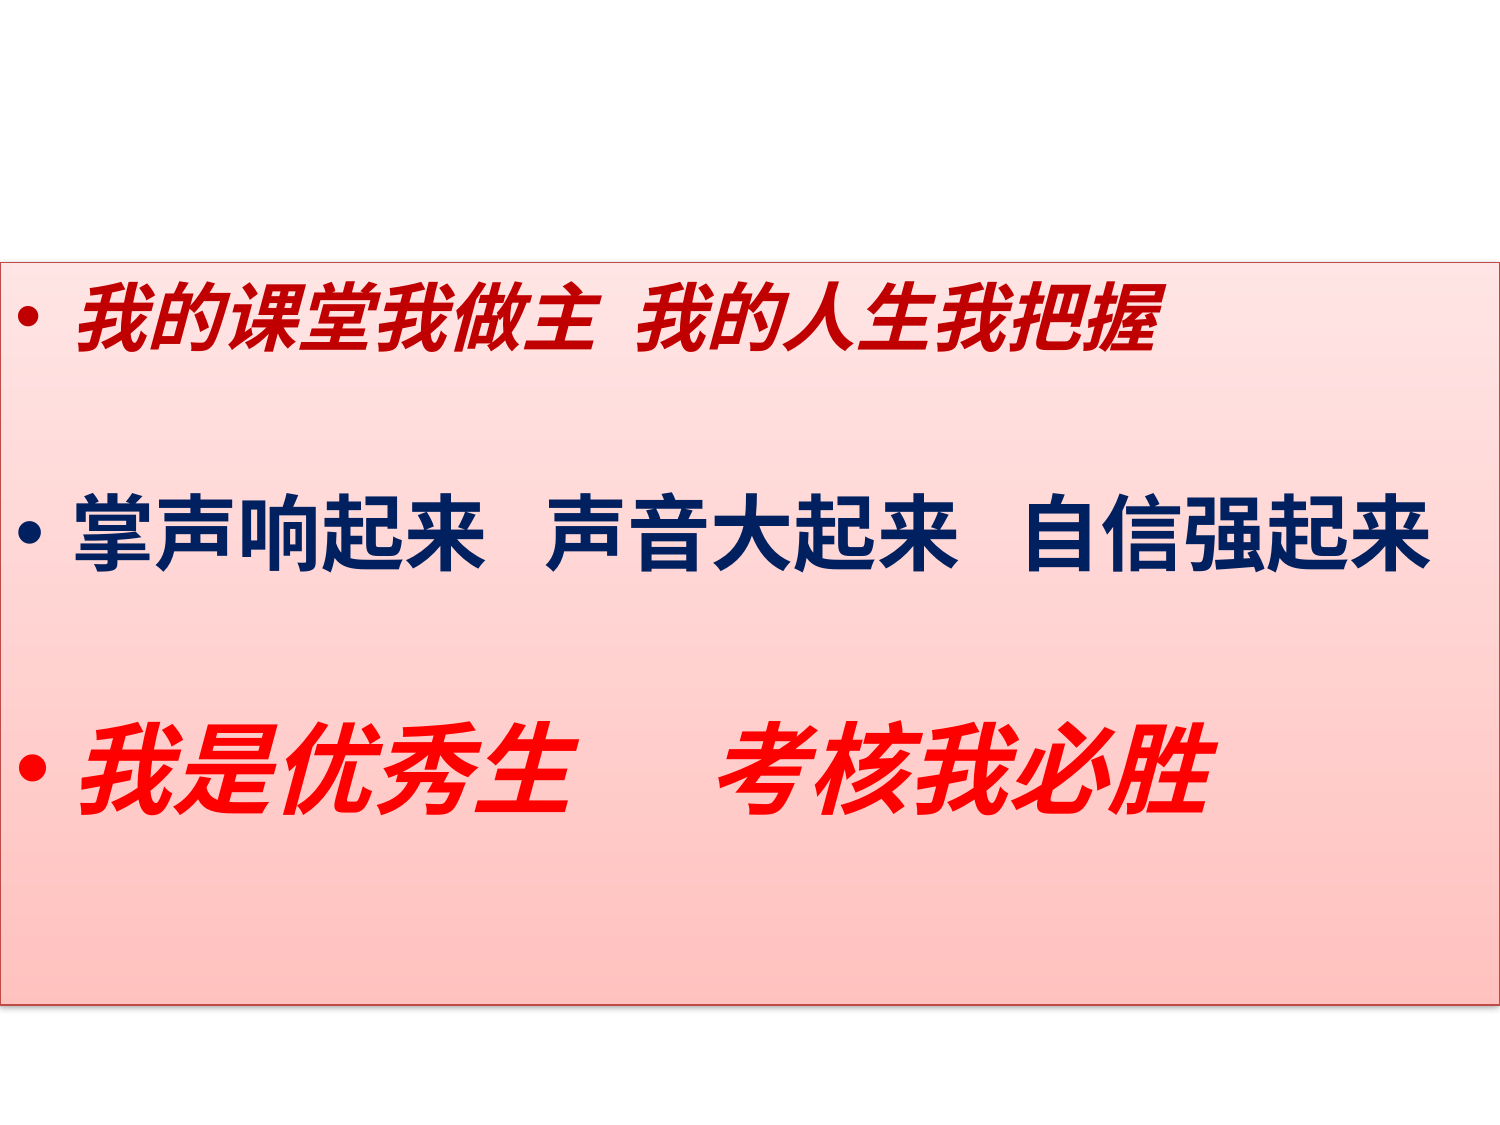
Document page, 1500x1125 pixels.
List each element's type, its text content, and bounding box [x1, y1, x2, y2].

list 我的课堂我做主 我的人生我把握 掌声响起来 声音大起来 自信强起来 我是优秀生 考核我必胜 [0, 262, 1500, 1006]
